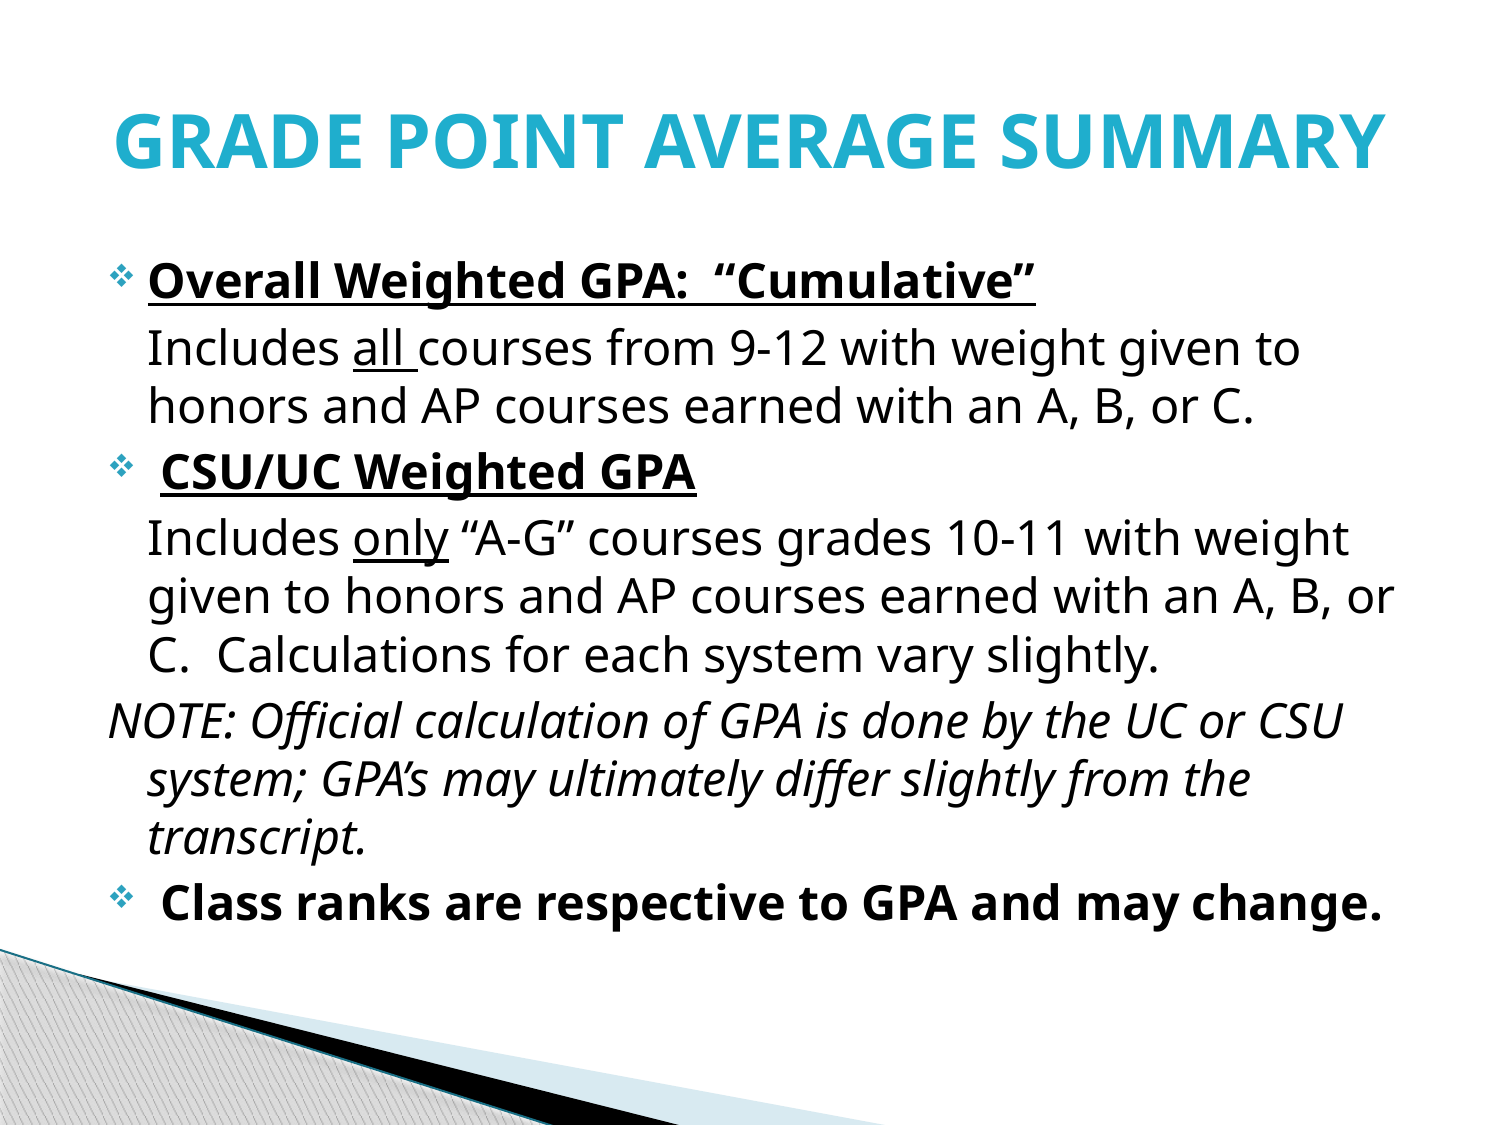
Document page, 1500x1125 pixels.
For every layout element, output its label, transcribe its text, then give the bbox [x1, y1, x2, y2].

title GRADE POINT AVERAGE SUMMARY [75, 45, 1425, 233]
list Overall Weighted GPA: “Cumulative” Includes all courses from 9-12 with weight given to honors and AP courses earned with an A, B, or C. CSU/UC Weighted GPA Includes only “A-G” courses grades 10-11 with weight given to honors and AP courses earned with an A, B, or C. Calculations for each system vary slightly. NOTE: Official calculation of GPA is done by the UC or CSU system; GPA’s may ultimately differ slightly from the transcript. Class ranks are respective to GPA and may change. [75, 243, 1425, 986]
